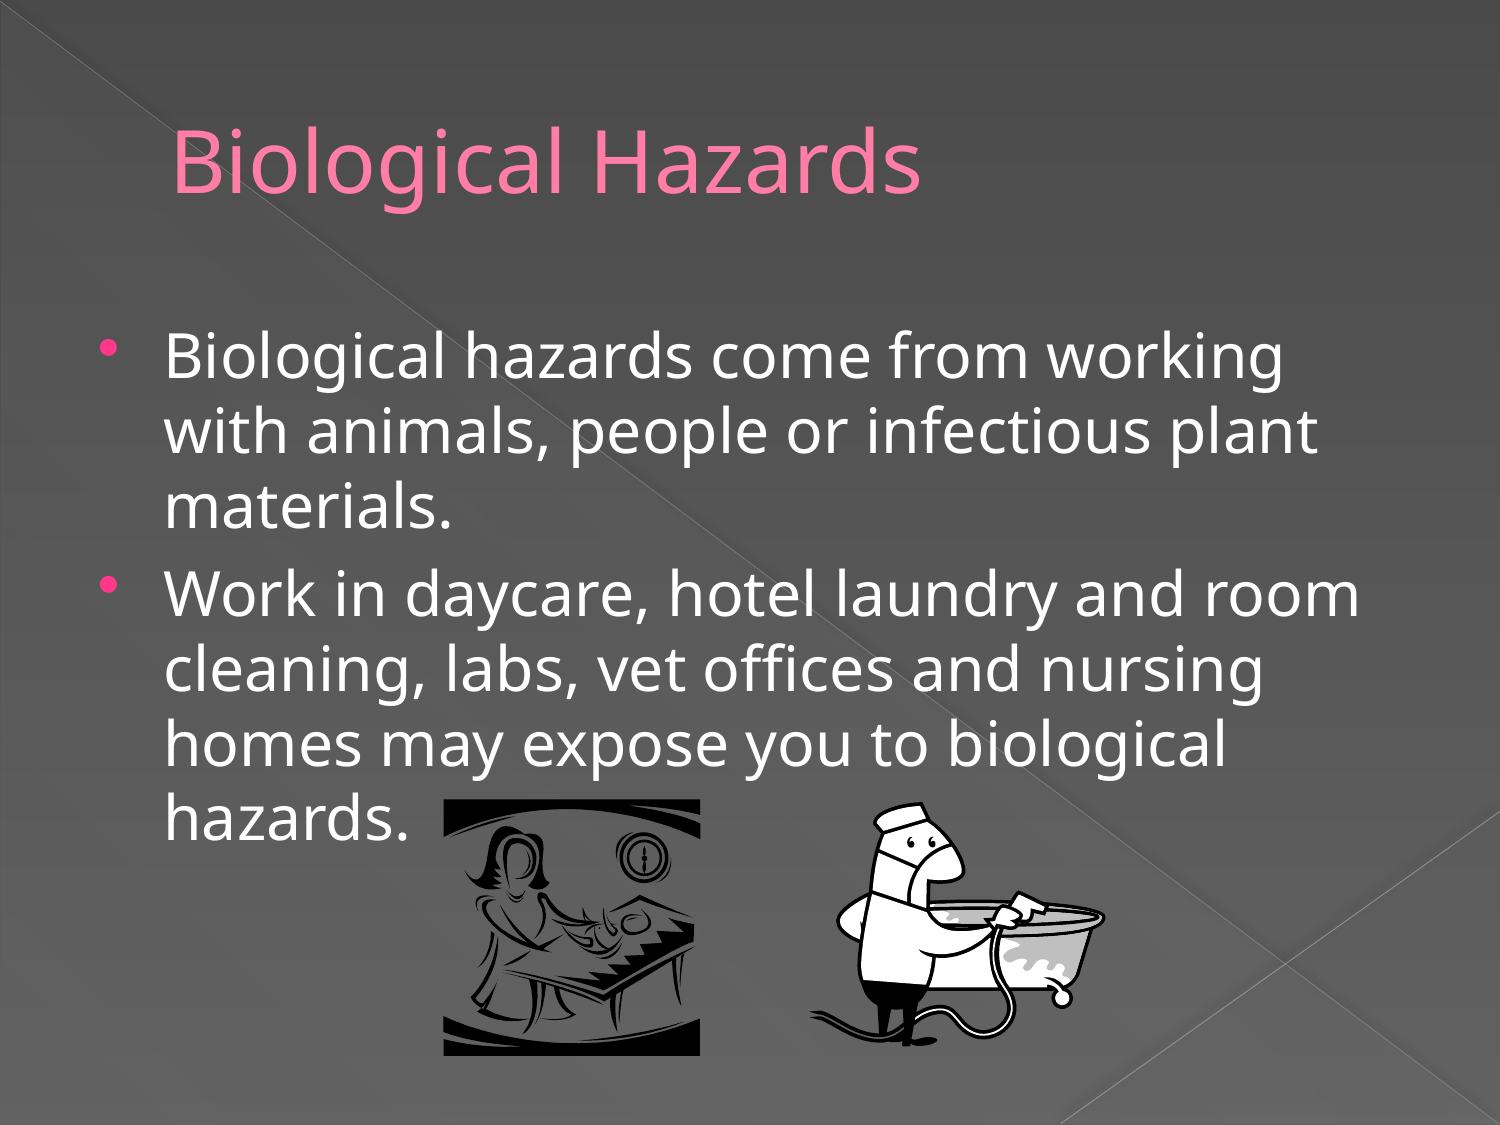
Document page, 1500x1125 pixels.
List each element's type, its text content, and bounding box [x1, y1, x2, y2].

list Biological hazards come from working with animals, people or infectious plant materials. Work in daycare, hotel laundry and room cleaning, labs, vet offices and nursing homes may expose you to biological hazards. [75, 308, 1425, 1059]
picture [808, 801, 1106, 1047]
picture [442, 772, 702, 1076]
title Biological Hazards [75, 43, 1425, 274]
